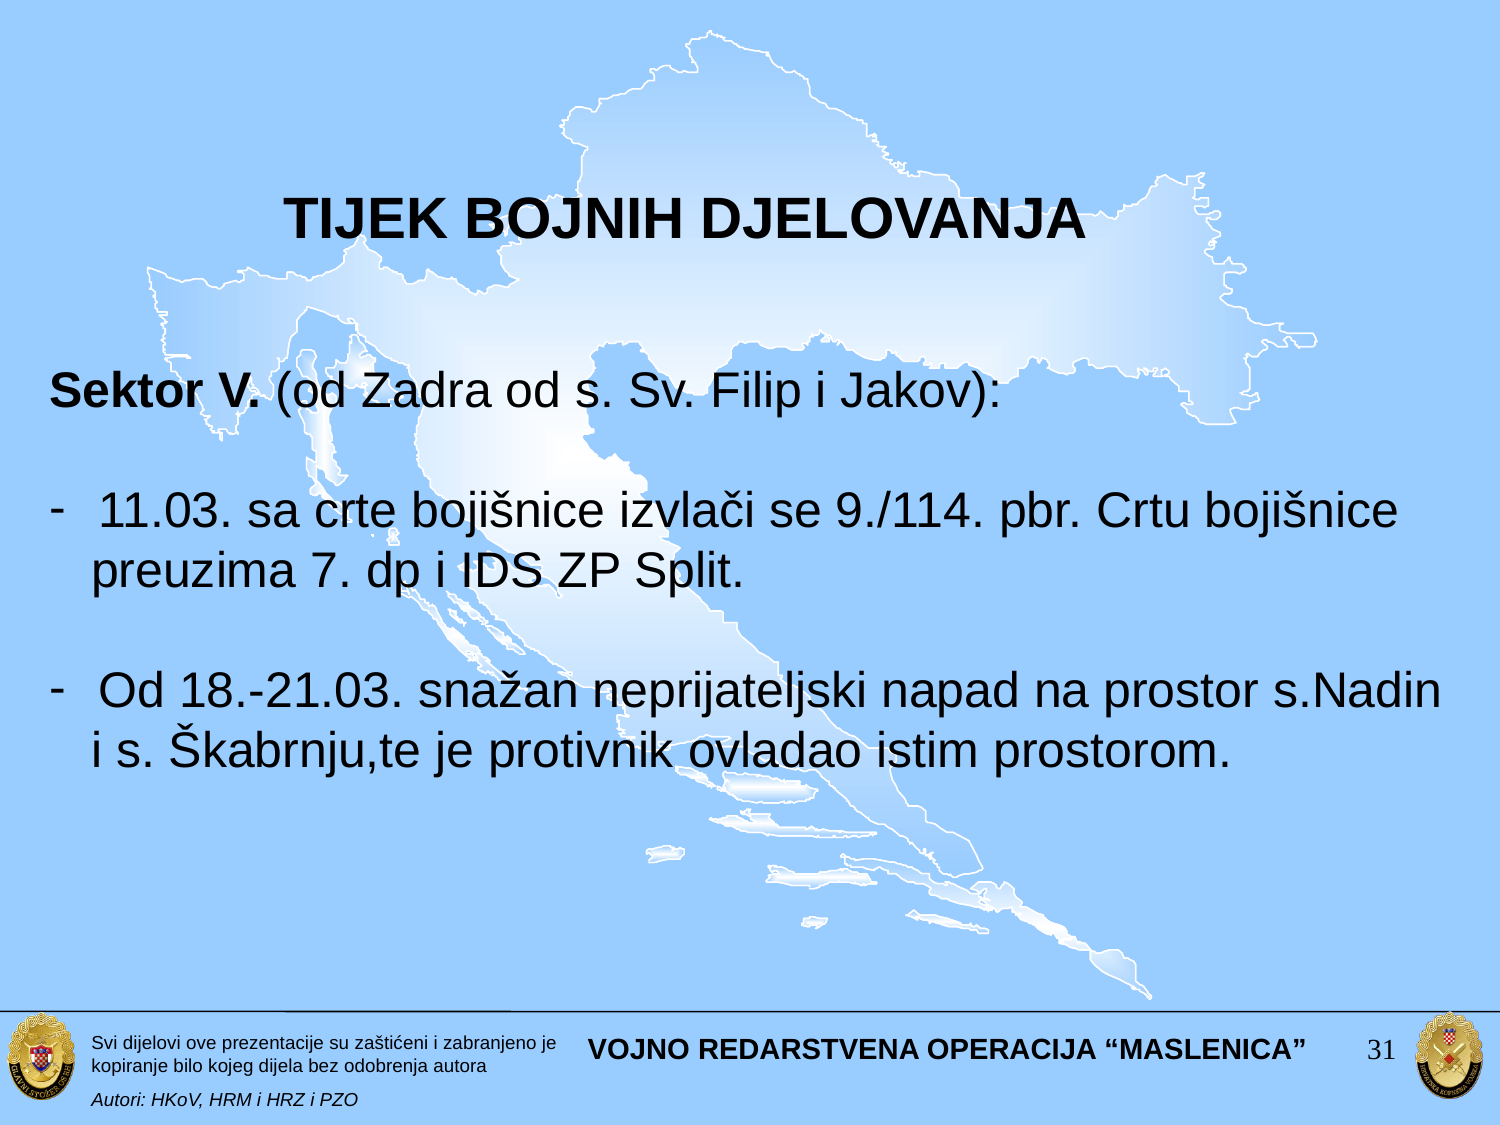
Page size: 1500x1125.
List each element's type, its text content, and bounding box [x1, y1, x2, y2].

text_box Sektor V. (od Zadra od s. Sv. Filip i Jakov): 11.03. sa crte bojišnice izvlači se 9./114. pbr. Crtu bojišnice preuzima 7. dp i IDS ZP Split. Od 18.-21.03. snažan neprijateljski napad na prostor s.Nadin i s. Škabrnju,te je protivnik ovladao istim prostorom. [34, 349, 1459, 846]
picture [1415, 1011, 1483, 1099]
picture [7, 1012, 75, 1100]
footer VOJNO REDARSTVENA OPERACIJA “MASLENICA” [572, 1022, 1387, 1074]
text_box TIJEK BOJNIH DJELOVANJA [268, 172, 1103, 258]
